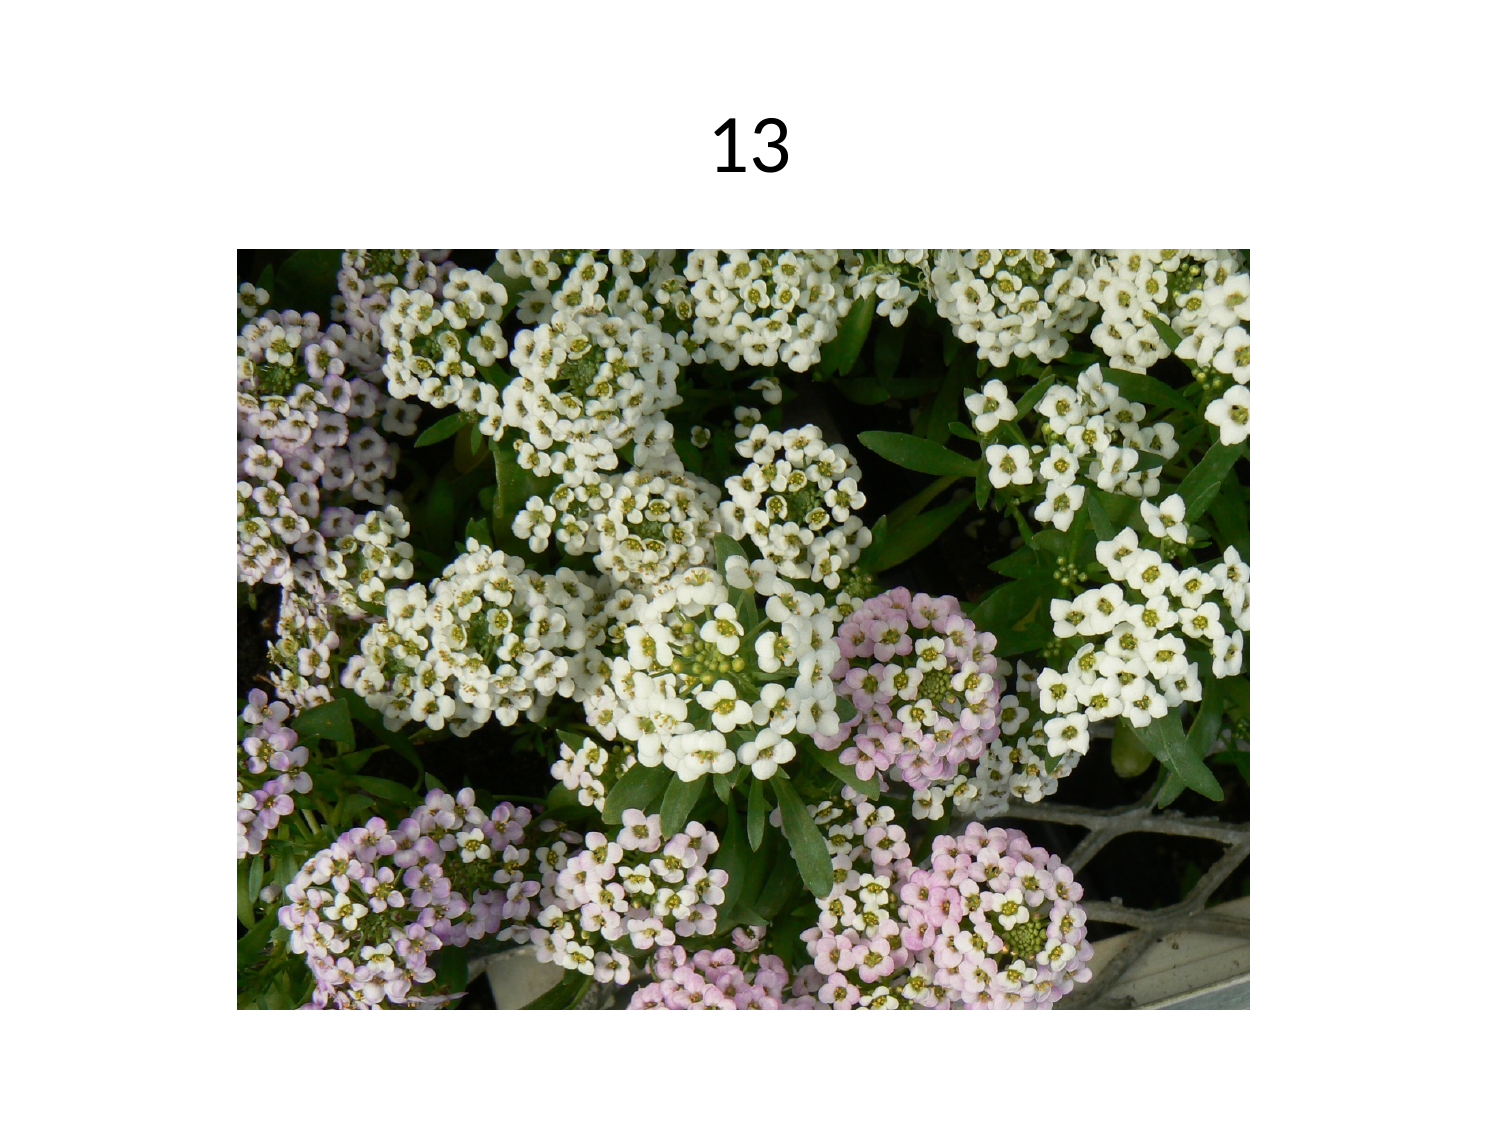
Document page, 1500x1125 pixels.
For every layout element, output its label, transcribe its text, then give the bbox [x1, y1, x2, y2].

title 13 [0, 45, 1500, 233]
picture [237, 249, 1251, 1010]
